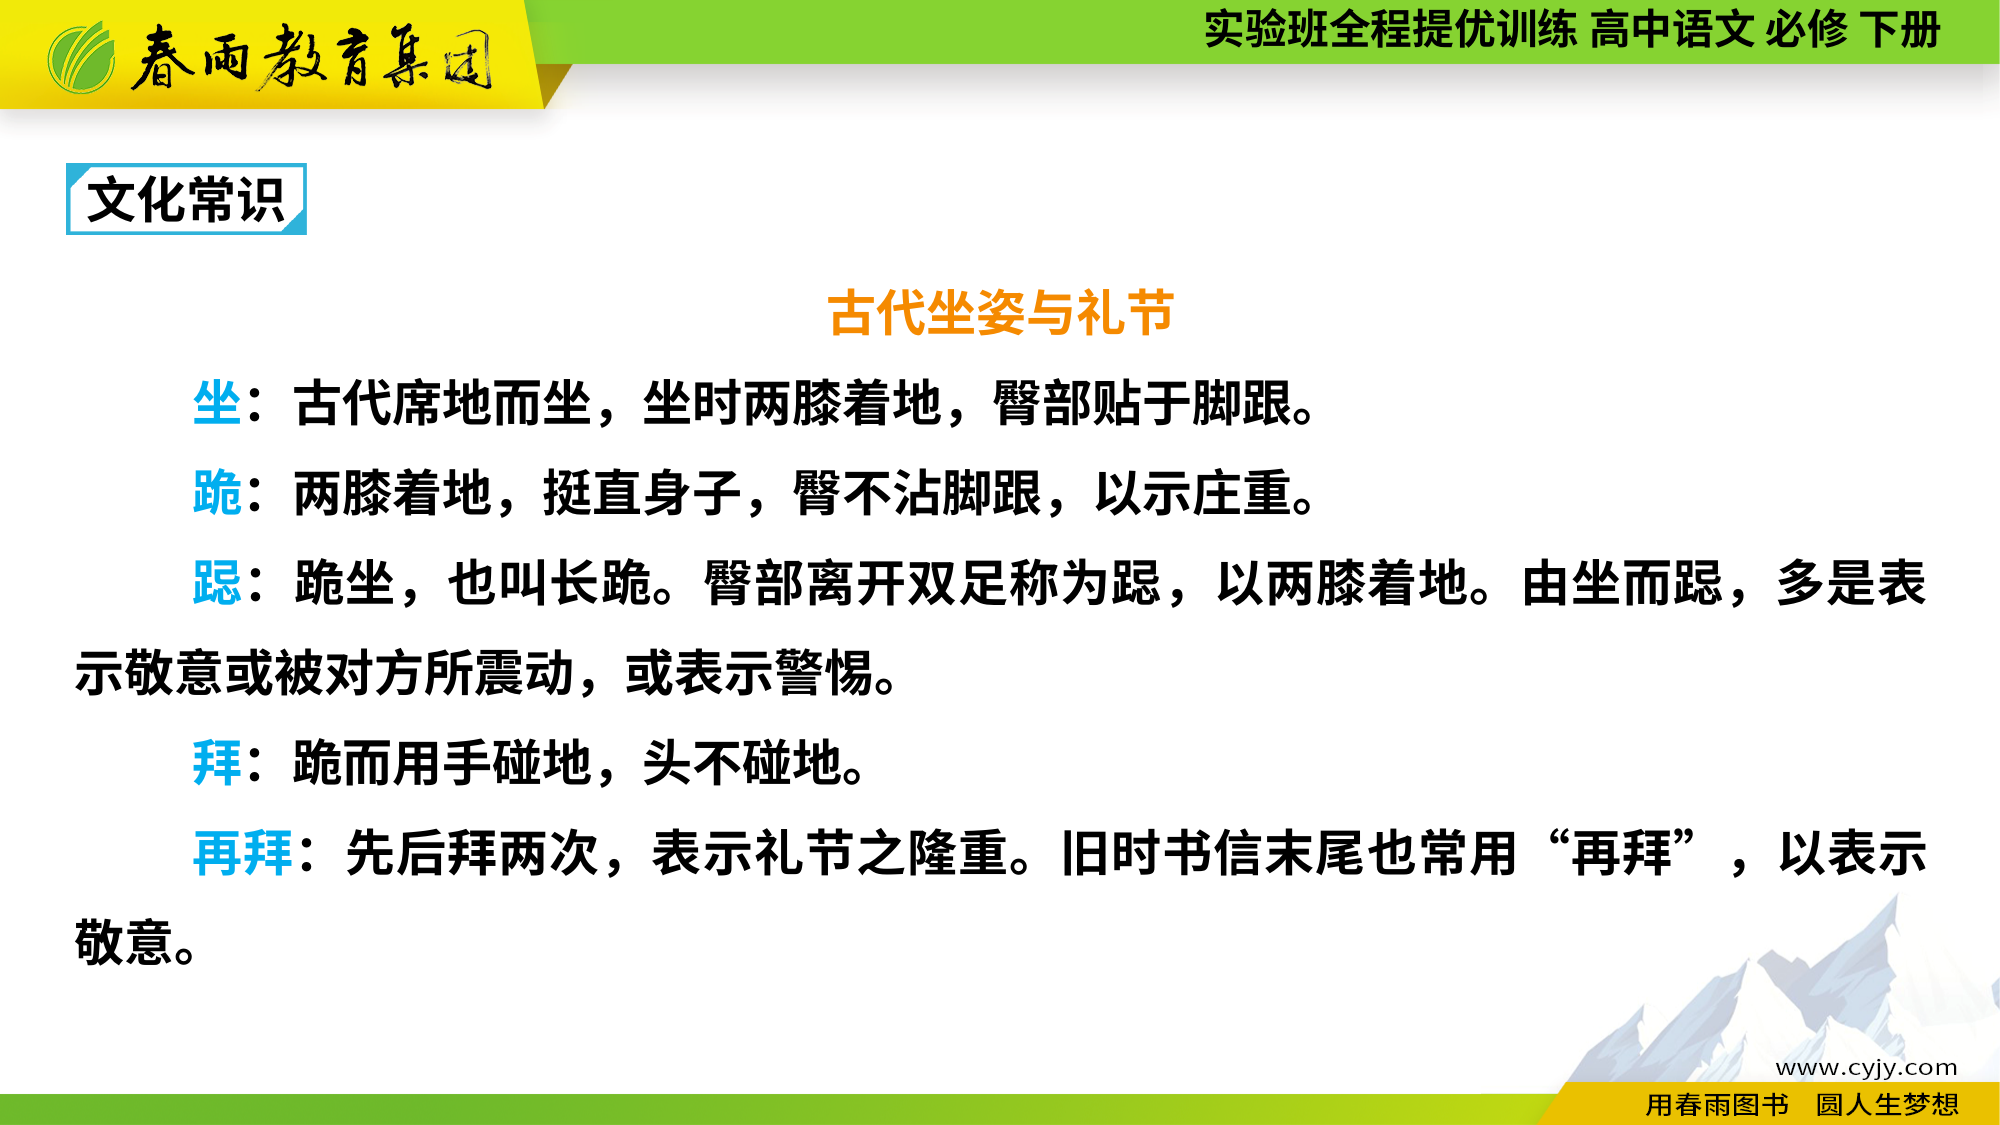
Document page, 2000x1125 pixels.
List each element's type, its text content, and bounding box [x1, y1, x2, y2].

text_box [66, 160, 307, 237]
list 古代坐姿与礼节 坐：古代席地而坐，坐时两膝着地，臀部贴于脚跟。 跪：两膝着地，挺直身子，臀不沾脚跟，以示庄重。 跽：跪坐，也叫长跪。臀部离开双足称为跽，以两膝着地。由坐而跽，多是表示敬意或被对方所震动，或表示警惕。 拜：跪而用手碰地，头不碰地。 再拜：先后拜两次，表示礼节之隆重。旧时书信末尾也常用“再拜”，以表示敬意。 [59, 243, 1944, 986]
picture [0, 0, 2000, 1125]
